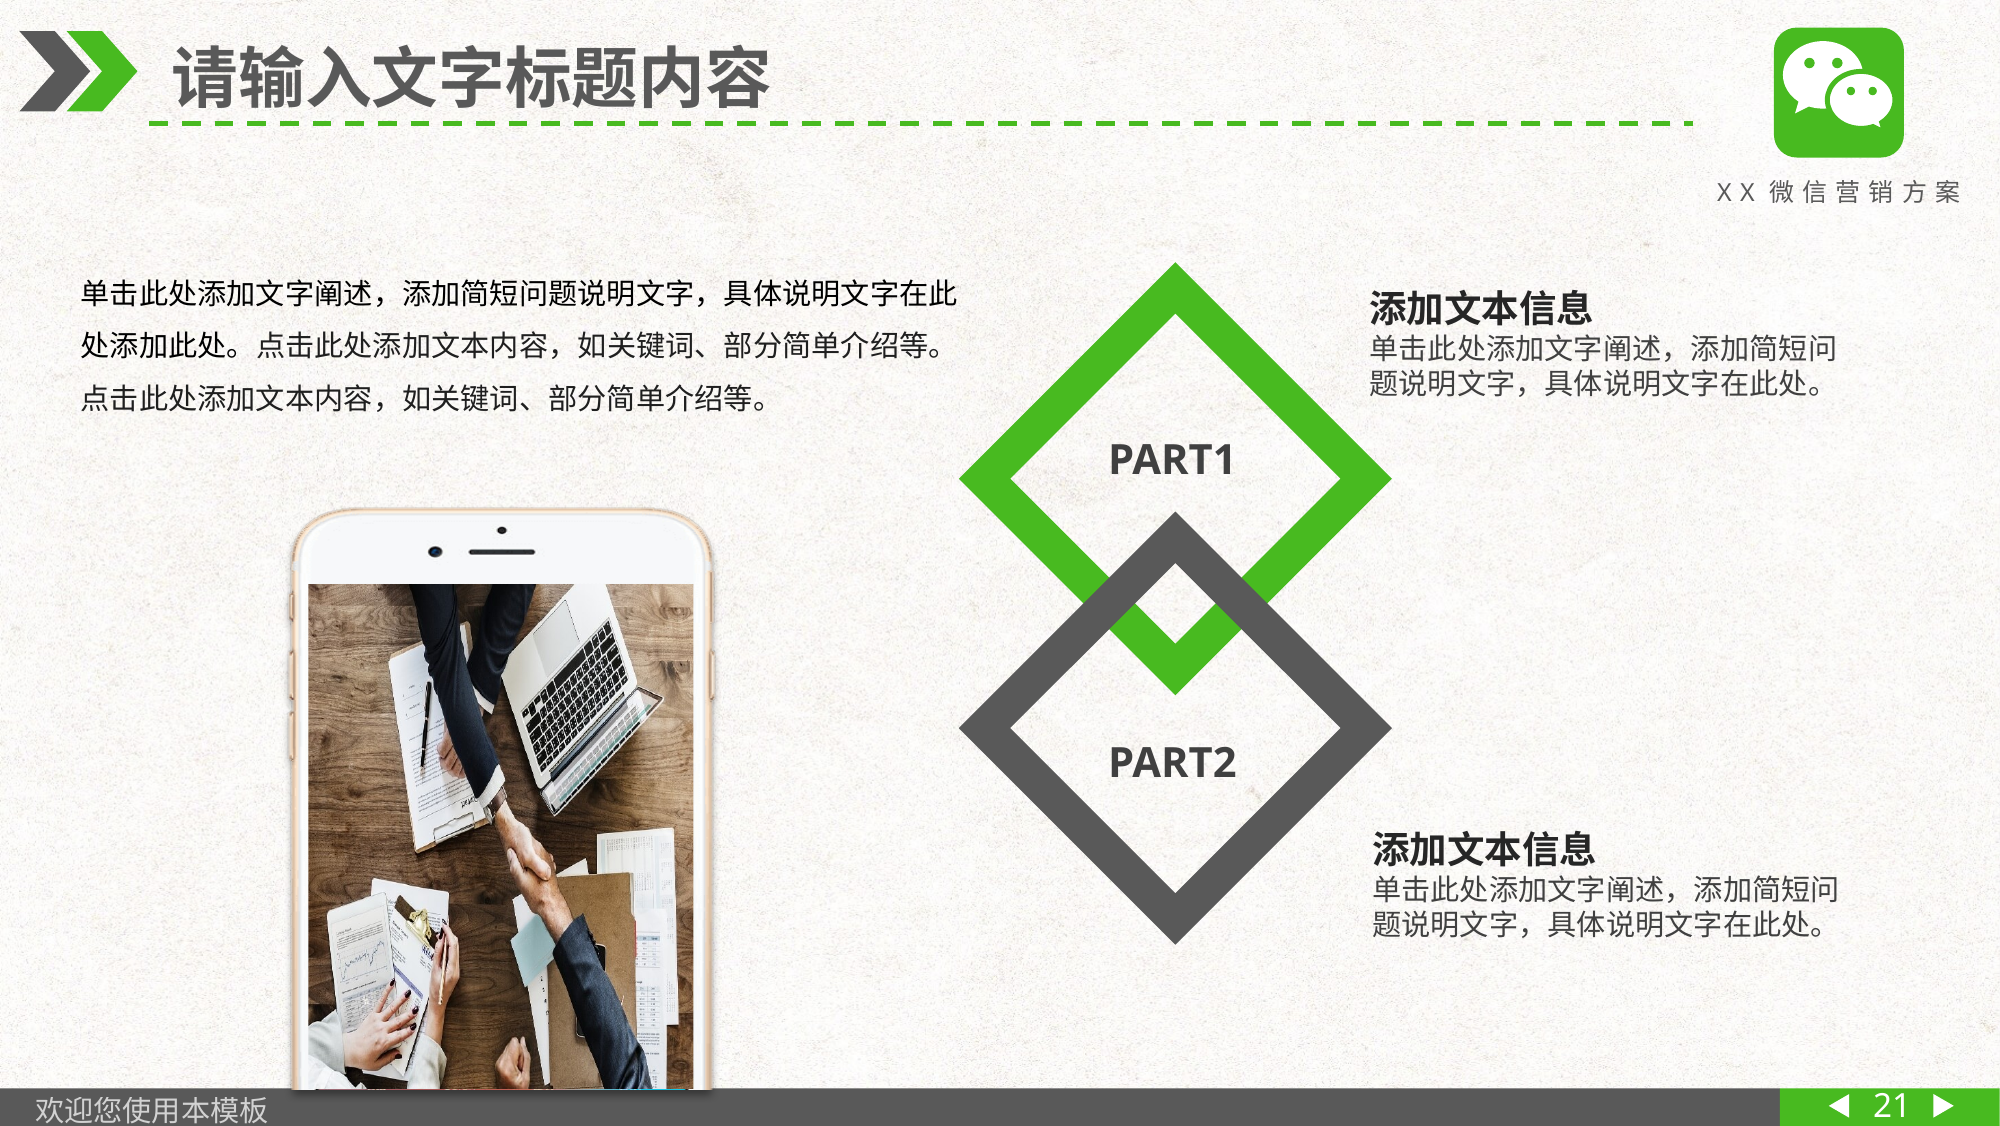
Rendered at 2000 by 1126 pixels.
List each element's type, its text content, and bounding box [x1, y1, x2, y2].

text_box 添加文本信息 单击此处添加文字阐述，添加简短问题说明文字，具体说明文字在此处。 [1353, 807, 1871, 978]
text_box PART2 [1093, 728, 1392, 793]
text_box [276, 497, 732, 1090]
text_box [64, 28, 140, 114]
picture [0, 0, 2000, 1088]
text_box 单击此处添加文字阐述，添加简短问题说明文字，具体说明文字在此处添加此处。点击此处添加文本内容，如关键词、部分简单介绍等。点击此处添加文本内容，如关键词、部分简单介绍等。 [65, 250, 976, 423]
text_box 添加文本信息 单击此处添加文字阐述，添加简短问题说明文字，具体说明文字在此处。 [1350, 266, 1868, 437]
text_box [1692, 27, 1986, 215]
text_box 请输入文字标题内容 [125, 28, 1354, 124]
text_box [956, 509, 1395, 947]
text_box [956, 260, 1395, 603]
text_box [1110, 604, 1241, 698]
text_box PART1 [1093, 425, 1326, 491]
text_box [17, 28, 92, 114]
